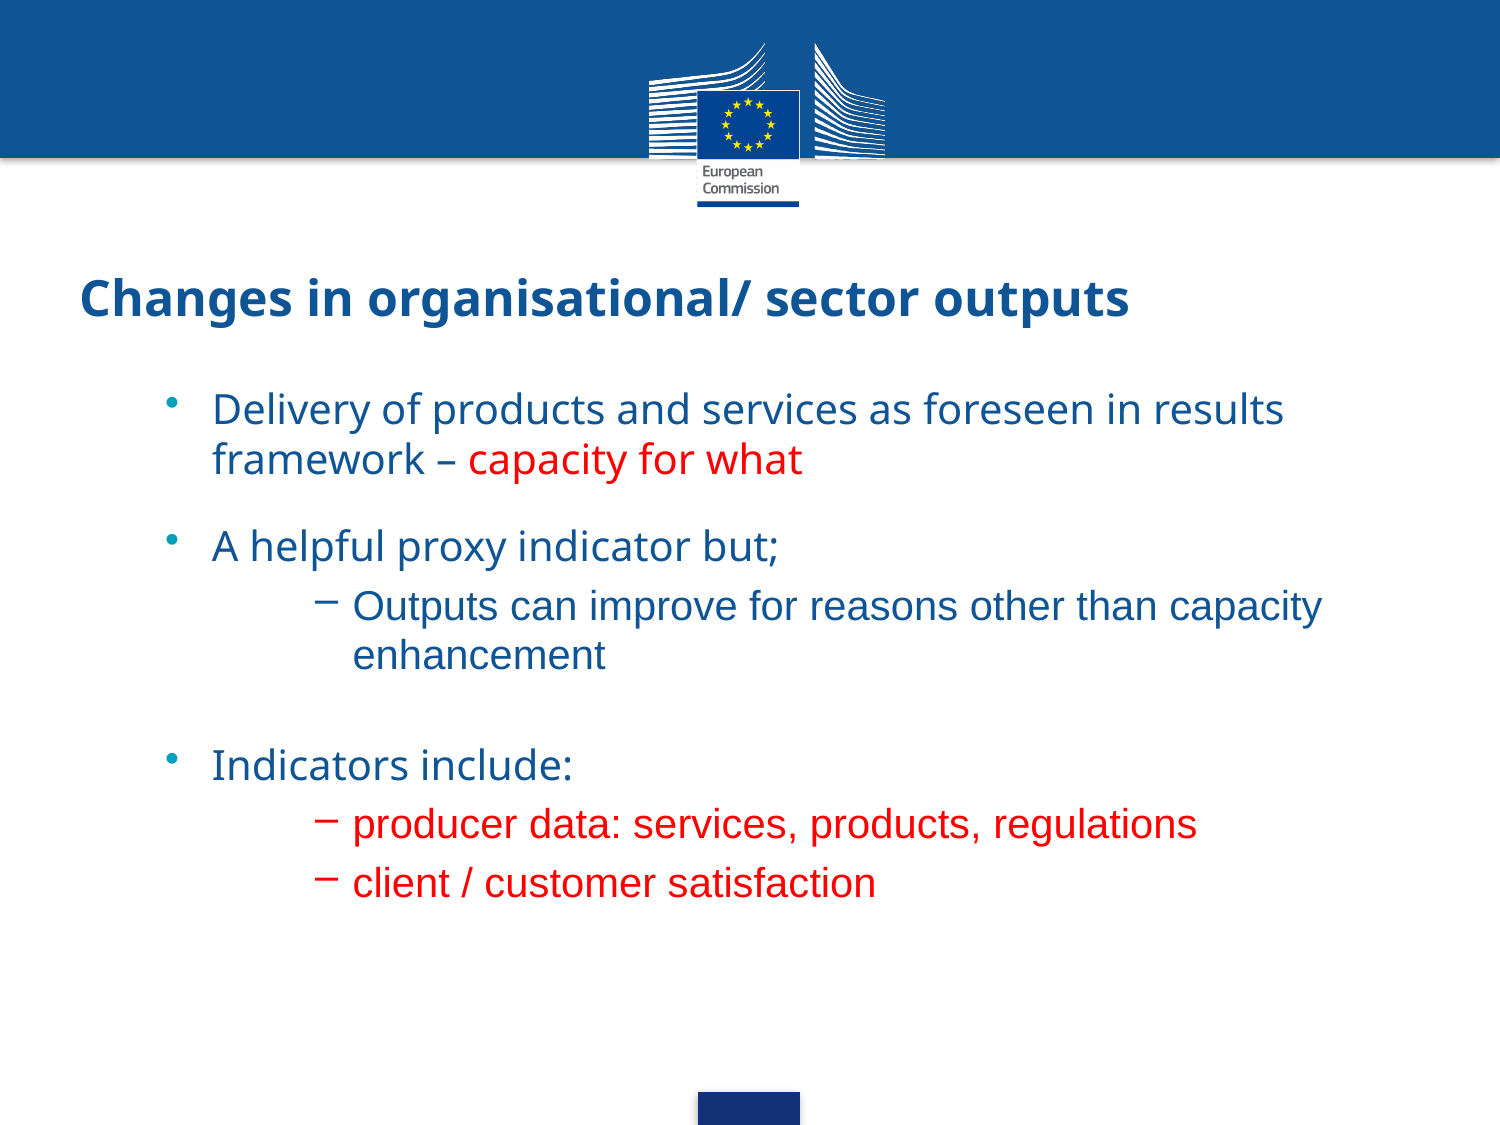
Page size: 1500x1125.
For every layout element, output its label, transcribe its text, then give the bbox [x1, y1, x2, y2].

picture [649, 42, 885, 208]
title Changes in organisational/ sector outputs [64, 219, 1415, 374]
list Delivery of products and services as foreseen in results framework – capacity for what A helpful proxy indicator but; Outputs can improve for reasons other than capacity enhancement Indicators include: producer data: services, products, regulations client / customer satisfaction [75, 375, 1425, 1050]
